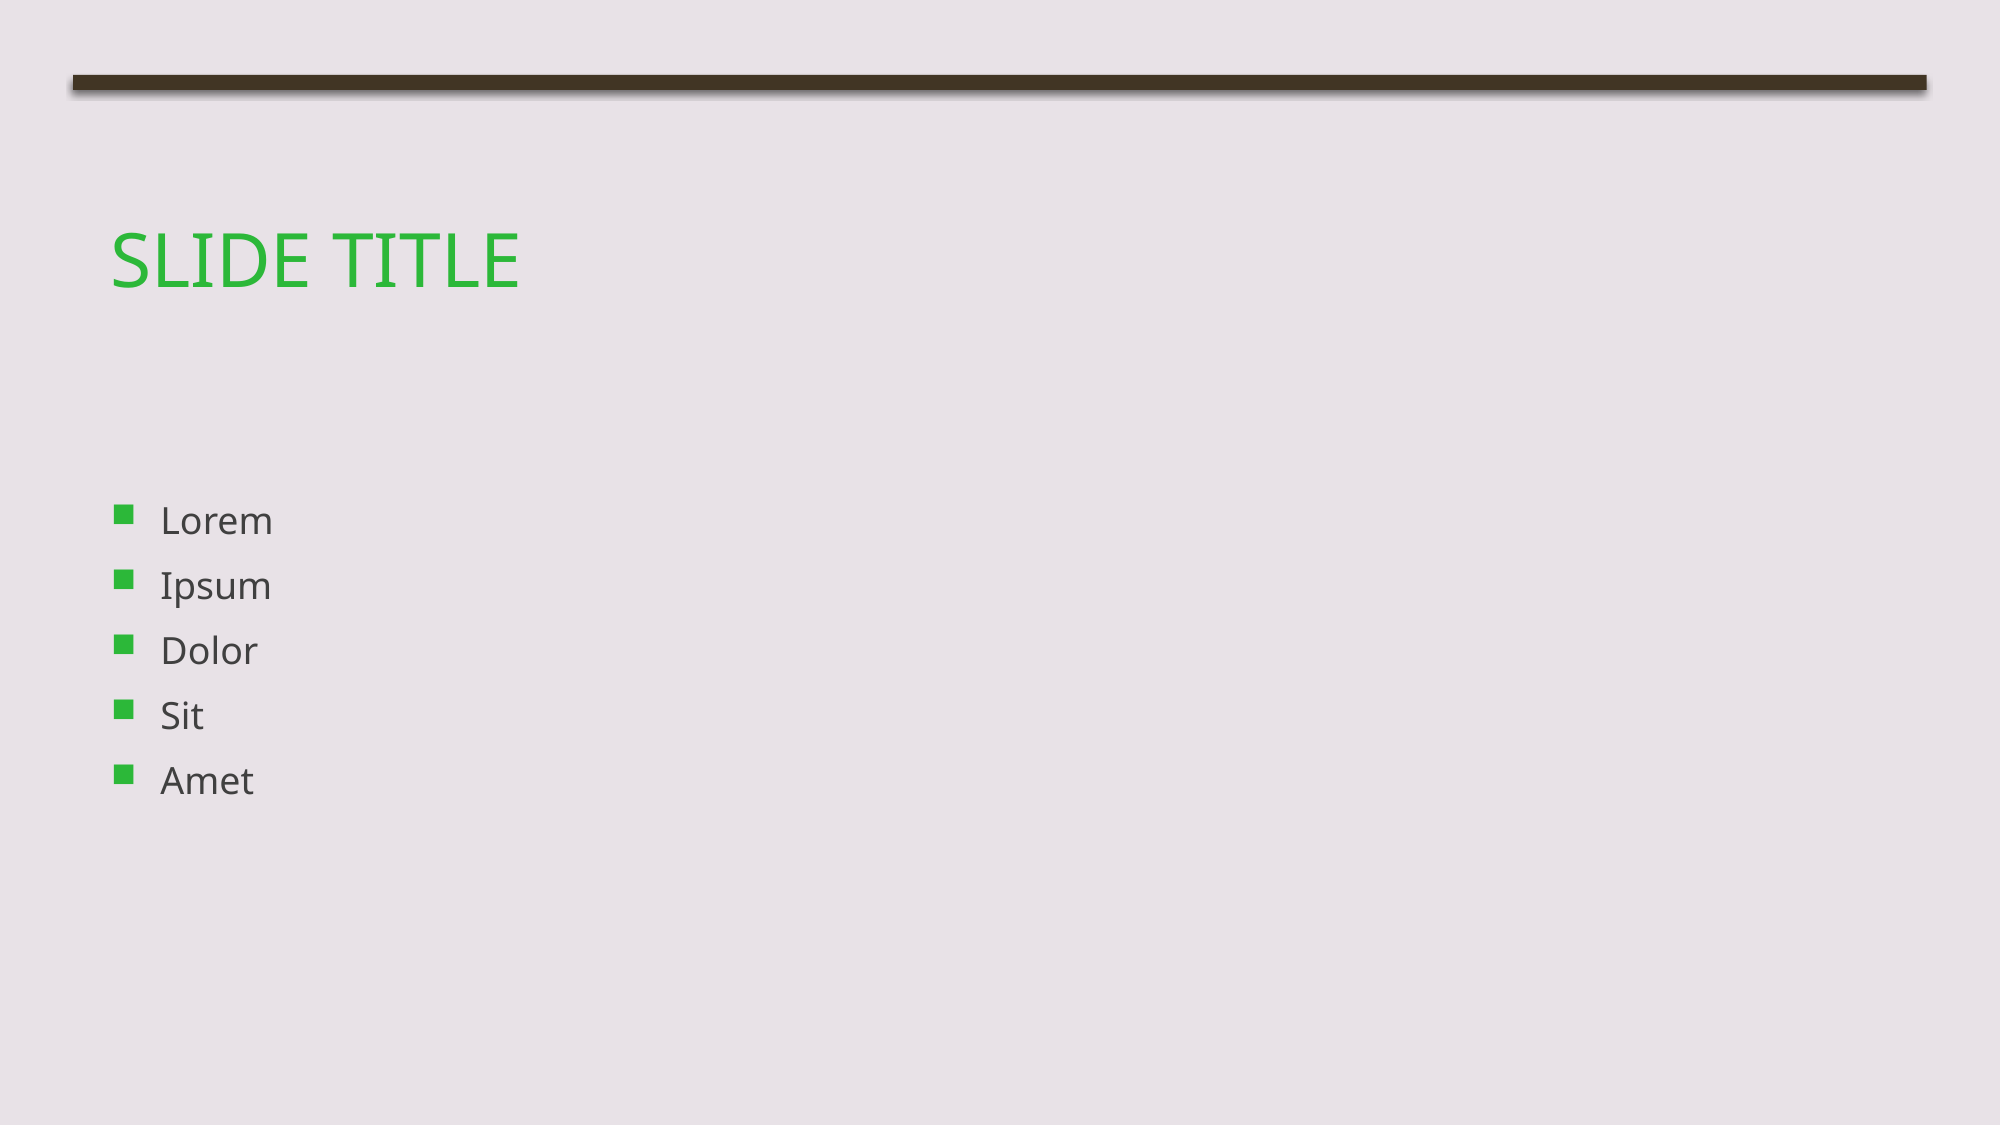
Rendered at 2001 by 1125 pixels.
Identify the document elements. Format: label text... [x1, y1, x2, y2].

title Slide title [95, 115, 1905, 311]
text_box [72, 74, 1928, 91]
text_box [0, 0, 2000, 1125]
list Lorem Ipsum Dolor Sit Amet [95, 383, 1905, 981]
